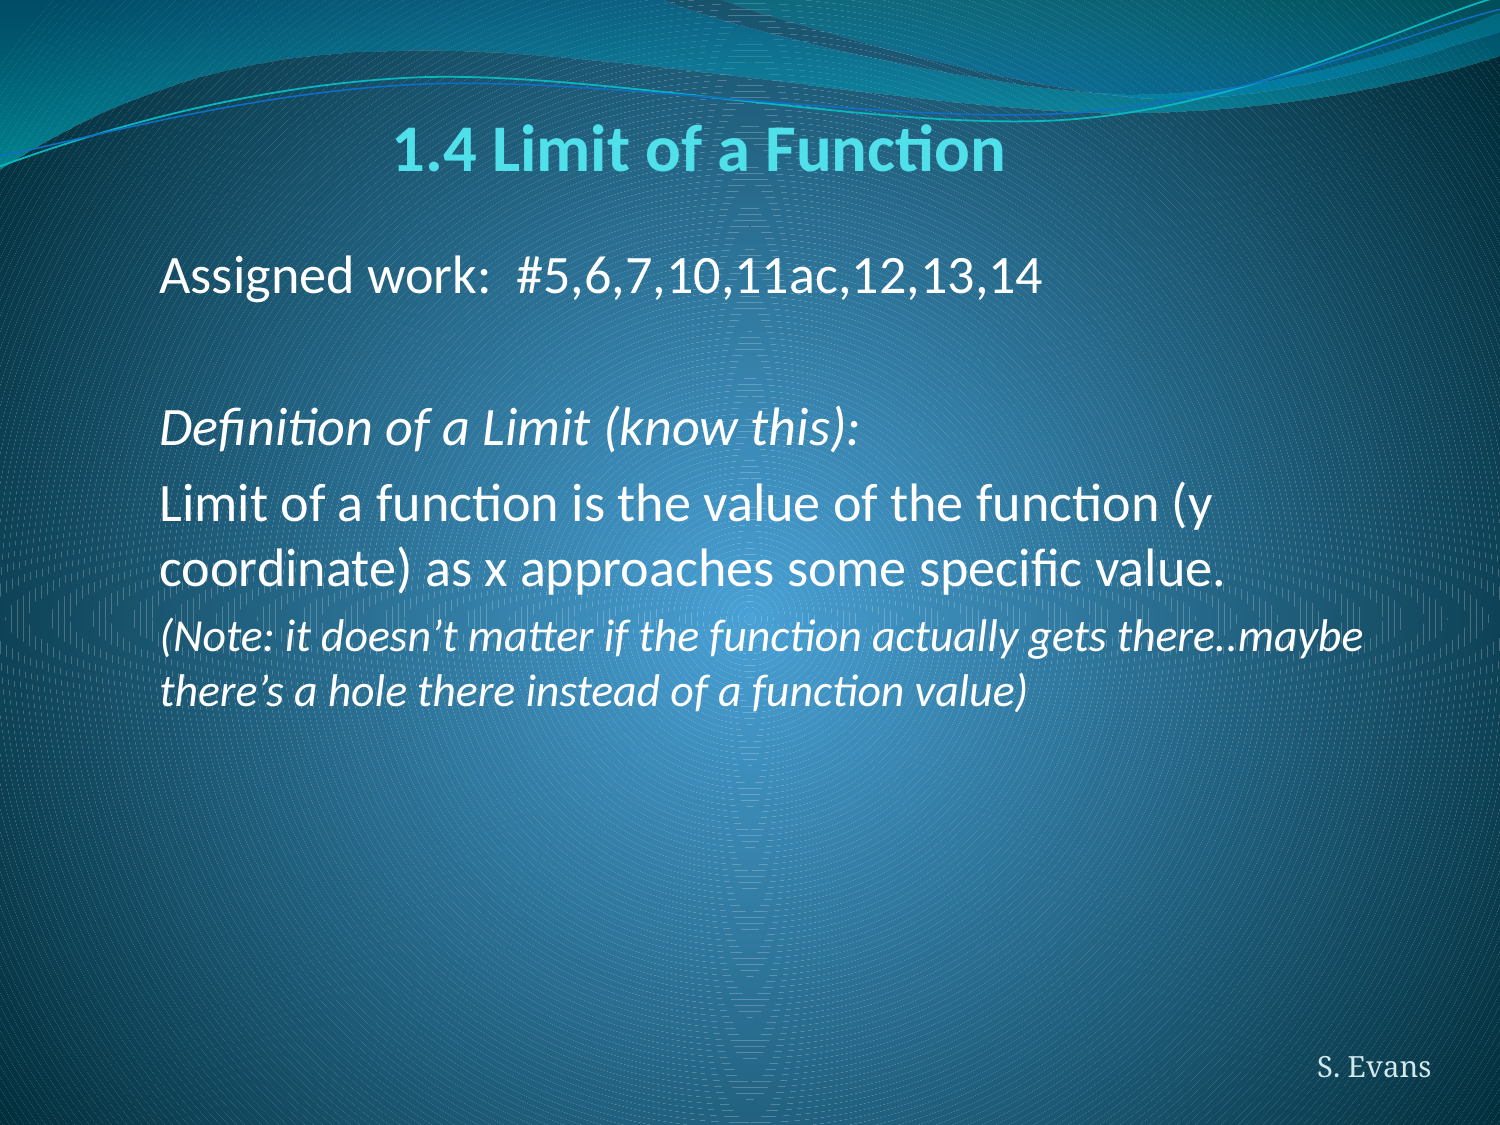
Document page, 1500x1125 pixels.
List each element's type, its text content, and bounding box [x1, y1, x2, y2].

footer S. Evans [1316, 1023, 1465, 1084]
subtitle Assigned work: #5,6,7,10,11ac,12,13,14 Definition of a Limit (know this): Limit of a function is the value of the function (y coordinate) as x approaches some specific value. (Note: it doesn’t matter if the function actually gets there..maybe there’s a hole there instead of a function value) [159, 231, 1388, 1035]
title 1.4 Limit of a Function [301, 78, 1010, 185]
